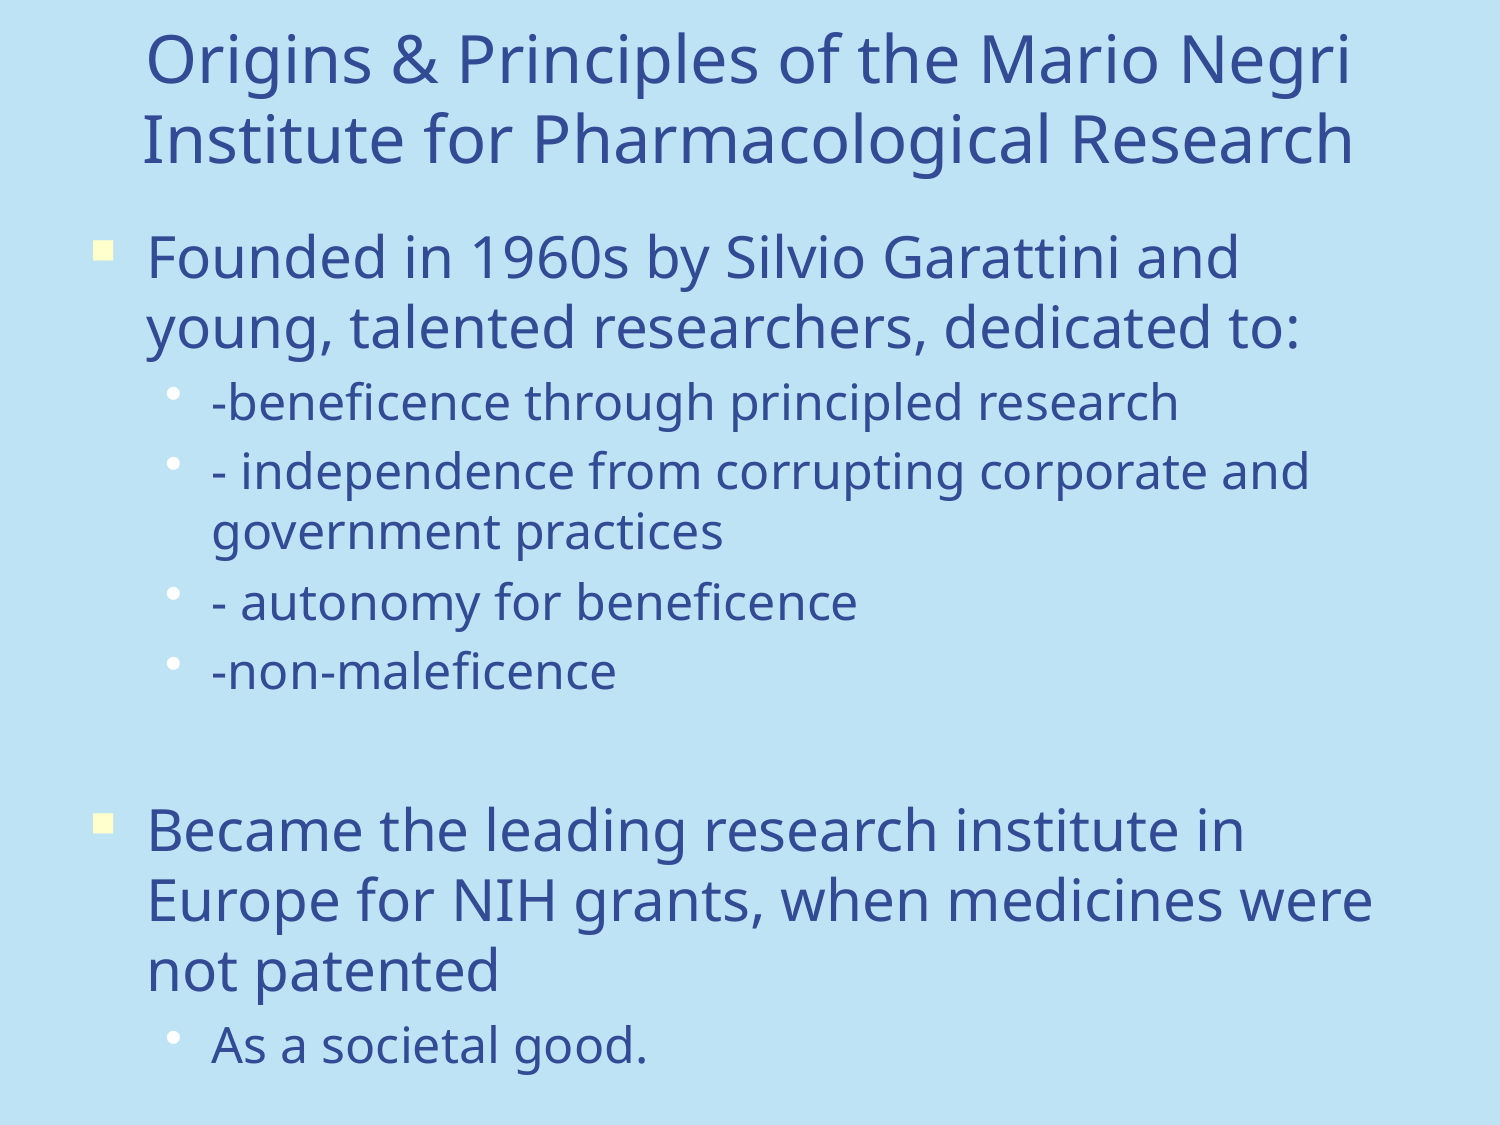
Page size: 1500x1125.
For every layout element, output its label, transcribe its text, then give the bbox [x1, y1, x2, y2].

title Origins & Principles of the Mario Negri Institute for Pharmacological Research [75, 3, 1425, 191]
list Founded in 1960s by Silvio Garattini and young, talented researchers, dedicated to: -beneficence through principled research - independence from corrupting corporate and government practices - autonomy for beneficence -non-maleficence Became the leading research institute in Europe for NIH grants, when medicines were not patented As a societal good. [75, 212, 1425, 1125]
